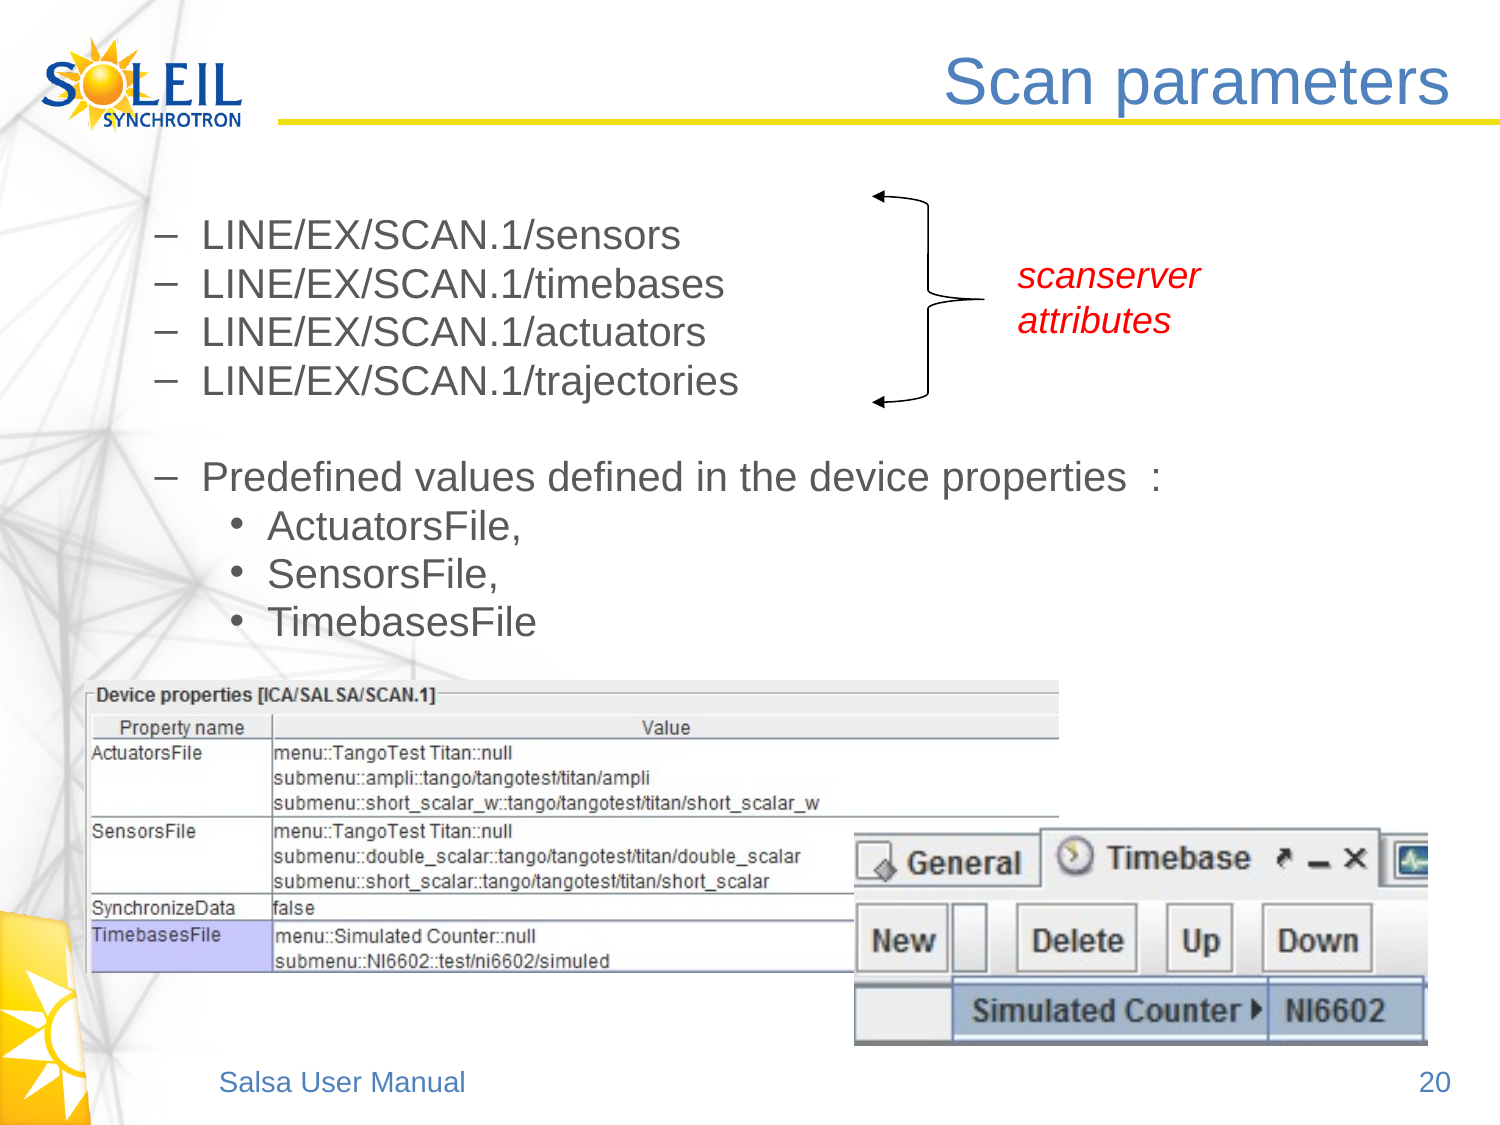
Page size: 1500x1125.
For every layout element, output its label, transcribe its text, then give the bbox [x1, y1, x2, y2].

text_box LINE/EX/SCAN.1/sensors LINE/EX/SCAN.1/timebases LINE/EX/SCAN.1/actuators LINE/EX/SCAN.1/trajectories Predefined values defined in the device properties : ActuatorsFile, SensorsFile, TimebasesFile [64, 152, 1463, 1015]
picture [0, 0, 1500, 1125]
text_box [872, 190, 984, 409]
text_box Salsa User Manual 20 [100, 1046, 1467, 1116]
text_box scanserver attributes [1002, 243, 1223, 349]
title Scan parameters [277, 31, 1467, 125]
